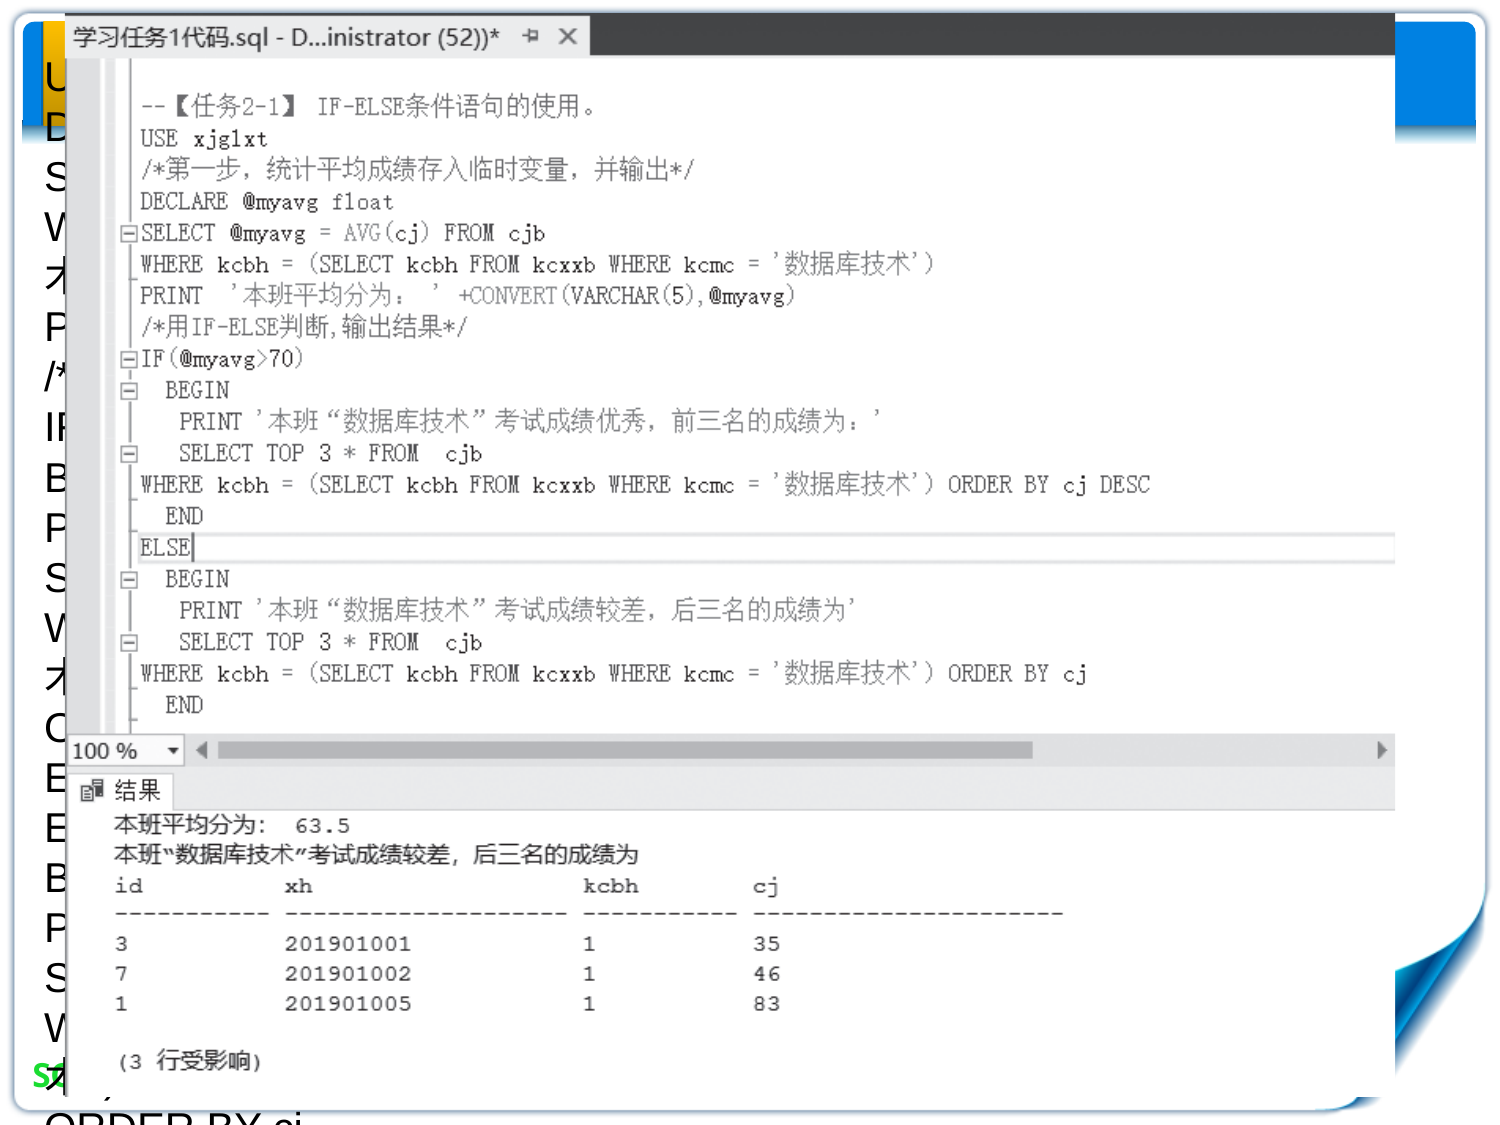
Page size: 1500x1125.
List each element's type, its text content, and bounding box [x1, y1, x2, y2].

text_box USE xjglxt /* 第一步, 统计平均成绩存入临时变量, 并输出*/ DECLARE @myavg float SELECT @myavg = AVG(cj) FROM cjb WHERE kcbh = (SELECT kcbh FROM kcxxb WHERE kcmc = ' 数据库技术') PRINT ' 本班平均分为： ' +CONVERT(VARCHAR(5),@myavg) /* 用IF-ELSE 判断, 输出结果*/ IF(@myavg>70) BEGIN PRINT ' 本班" 数据库管理" 考试成绩优秀, 前三名的成绩为：' SELECT TOP 3 * FROM cjb WHERE kcbh = (SELECT kcbh FROM kcxxb WHERE kcmc = ' 数据库技术') ORDER BY cj DESC END ELSE BEGIN PRINT ' 本班" 数据库技术" 考试成绩较差, 后三名的成绩为' SELECT TOP 3 * FROM cjb WHERE kcbh = (SELECT kcbh FROM kcxxb WHERE kcmc = ' 数据库技术') ORDER BY cj END 执行后的结果如图所示 [29, 42, 1483, 1125]
picture [0, 0, 1500, 1125]
